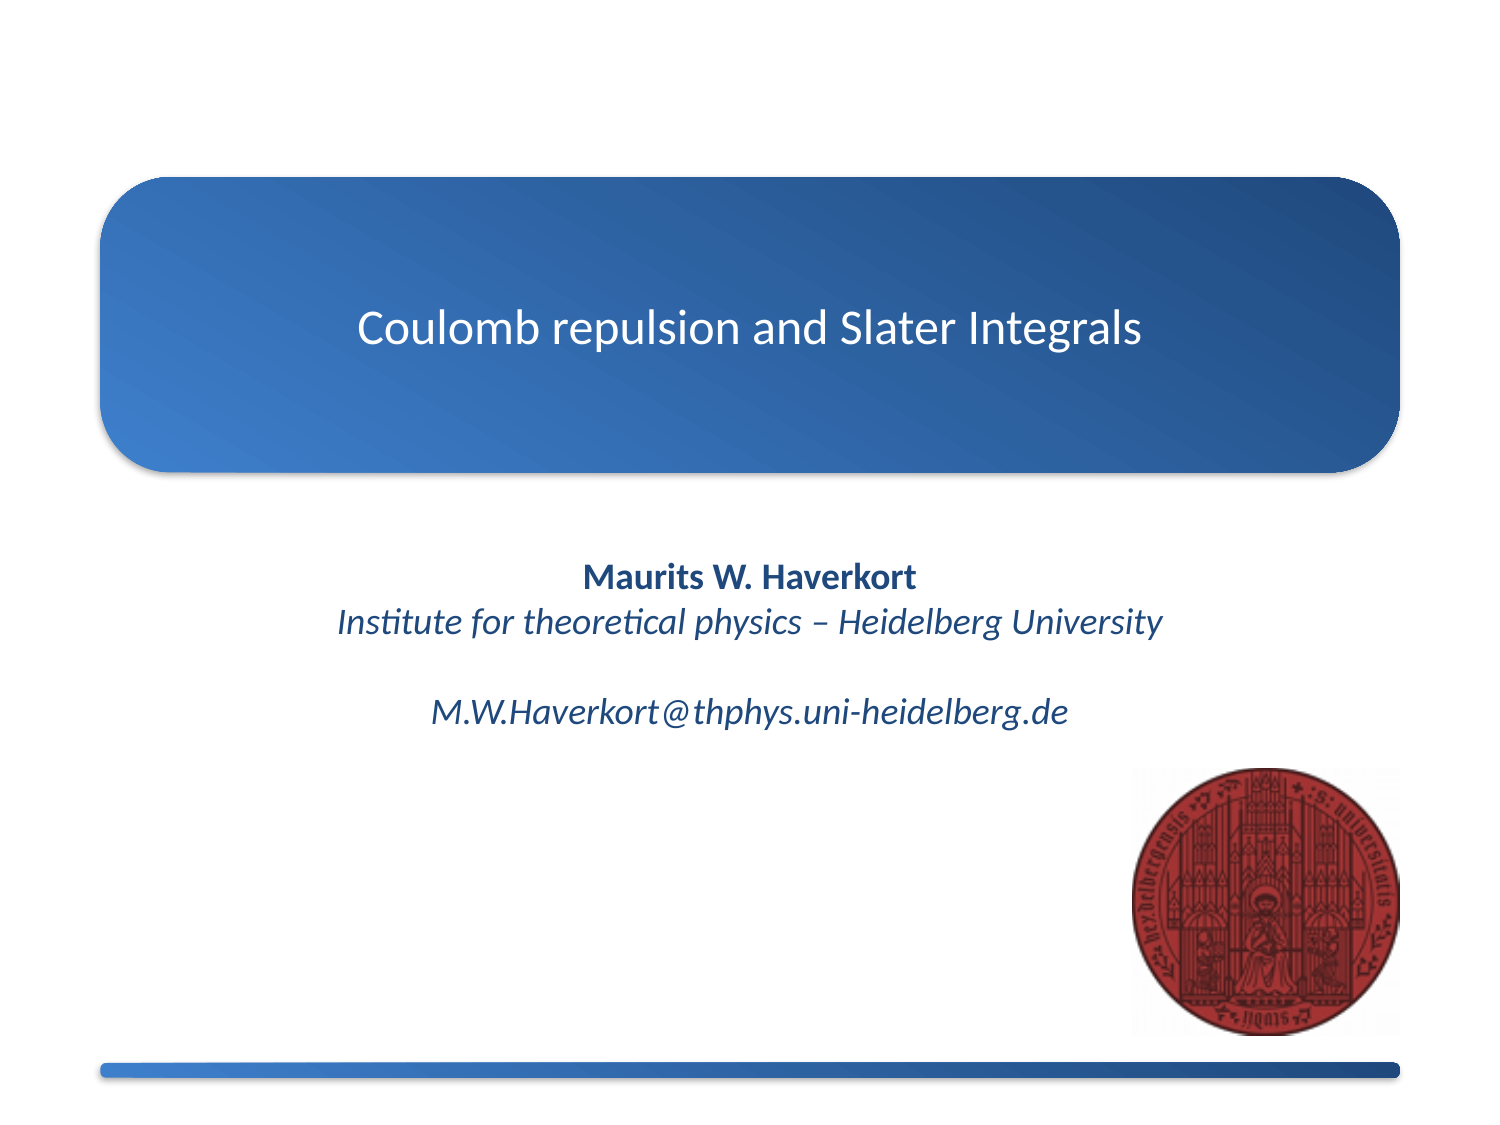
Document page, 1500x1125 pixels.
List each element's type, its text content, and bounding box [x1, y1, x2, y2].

text_box Maurits W. Haverkort Institute for theoretical physics – Heidelberg University M.W.Haverkort@thphys.uni-heidelberg.de [100, 544, 1400, 740]
text_box Coulomb repulsion and Slater Integrals [99, 176, 1401, 474]
picture [1132, 768, 1400, 1036]
text_box [99, 1062, 1401, 1079]
